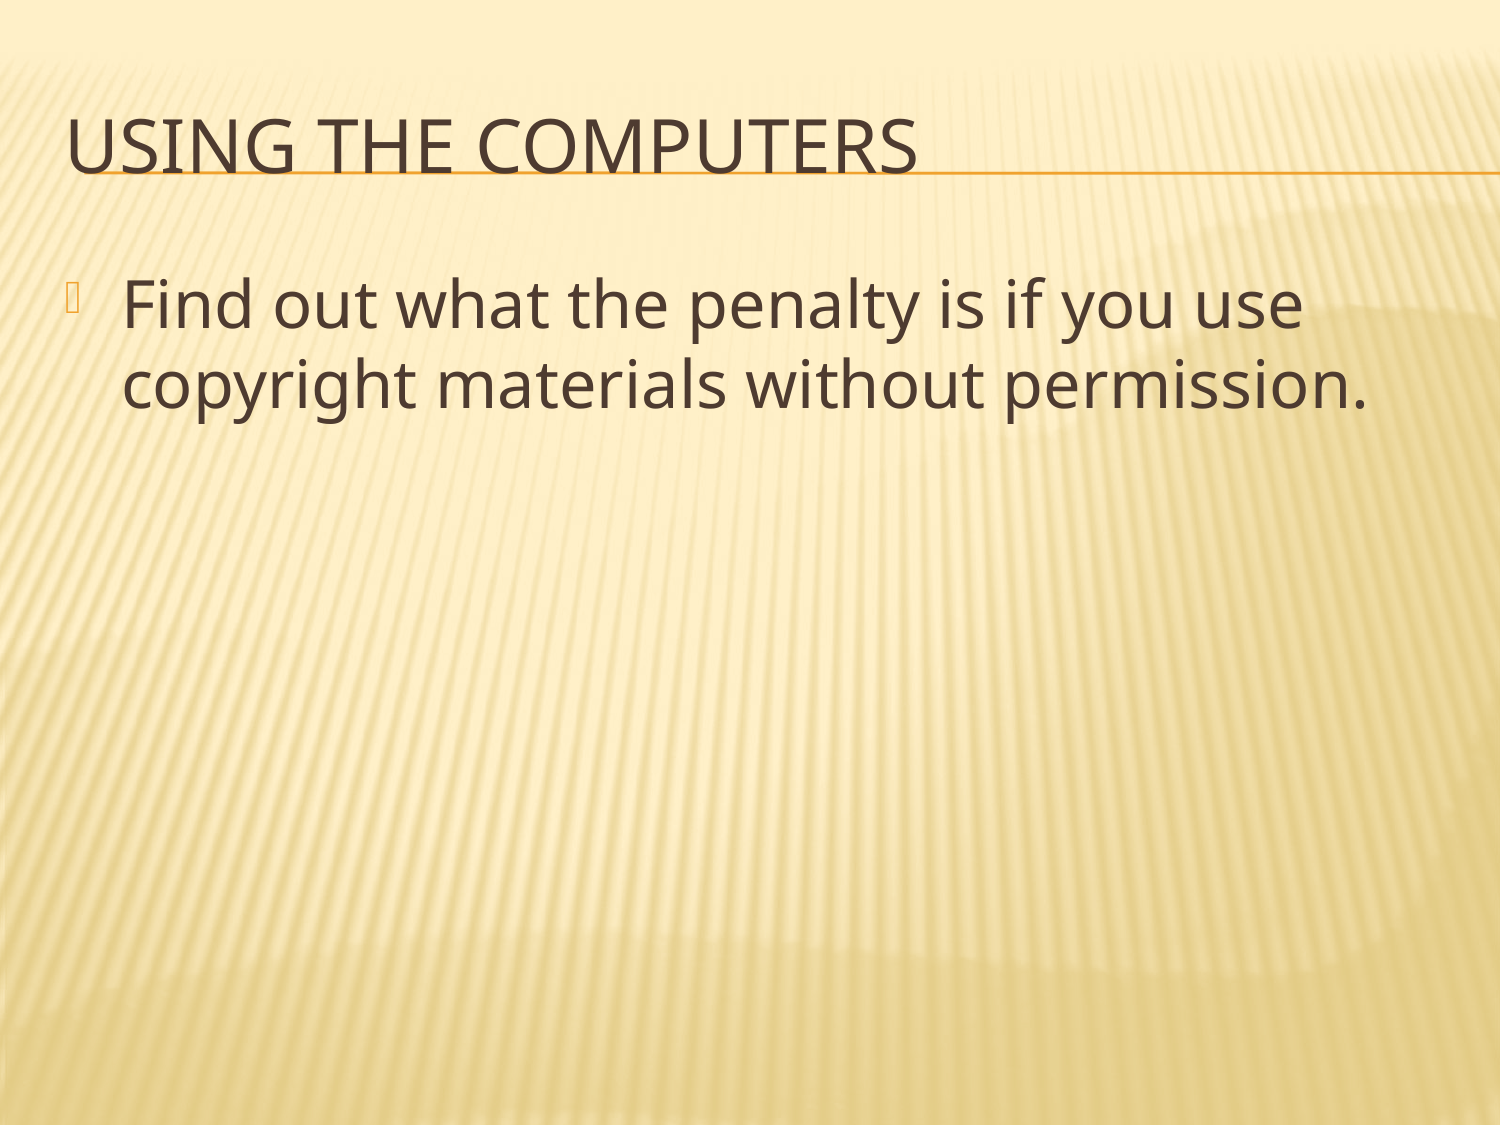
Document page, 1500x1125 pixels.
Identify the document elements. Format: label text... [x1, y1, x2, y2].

title Using the computers [50, 75, 1475, 213]
list Find out what the penalty is if you use copyright materials without permission. [50, 254, 1475, 998]
